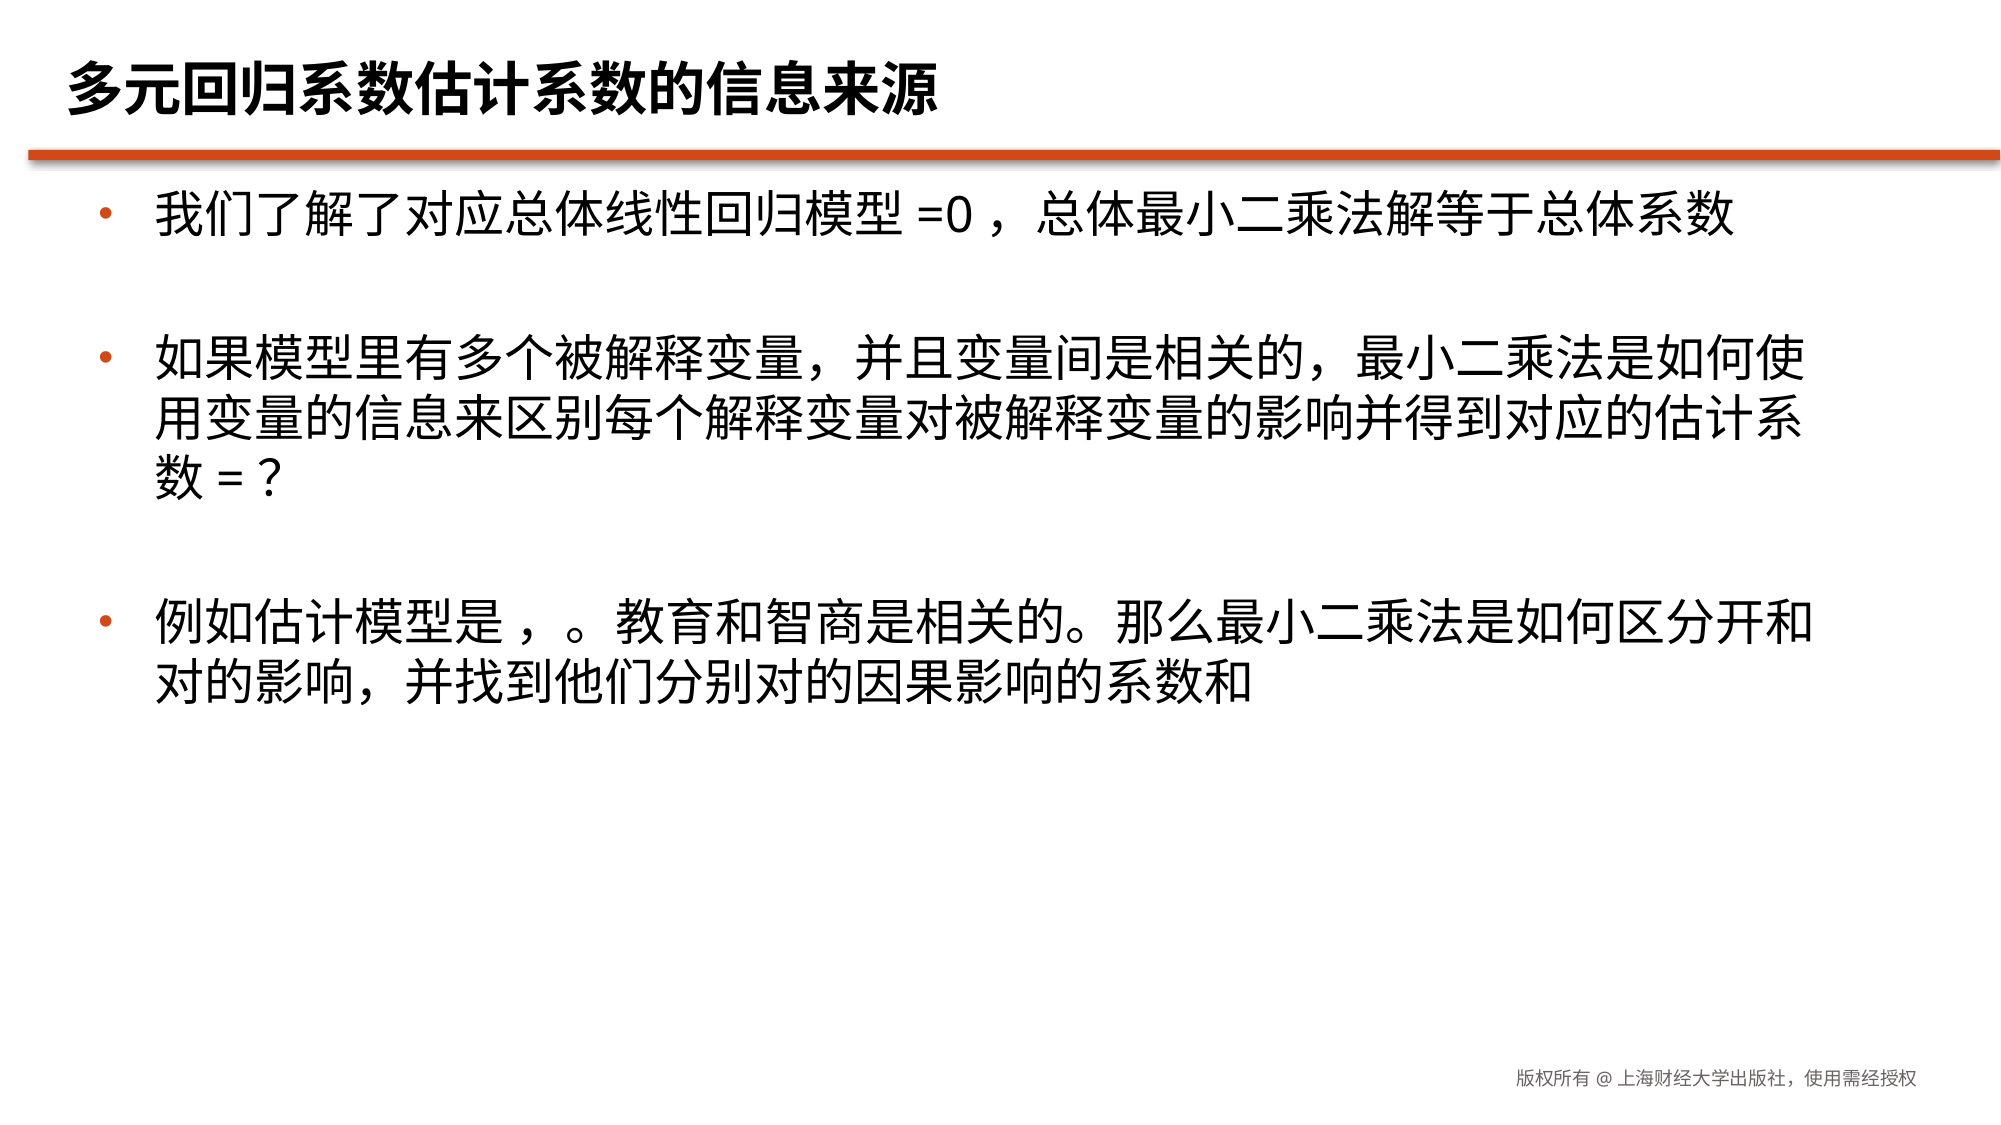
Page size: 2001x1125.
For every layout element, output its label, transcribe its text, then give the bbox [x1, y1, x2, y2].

footer 版权所有@上海财经大学出版社，使用需经授权 [1483, 1046, 1950, 1109]
title 多元回归系数估计系数的信息来源 [50, 50, 1825, 138]
